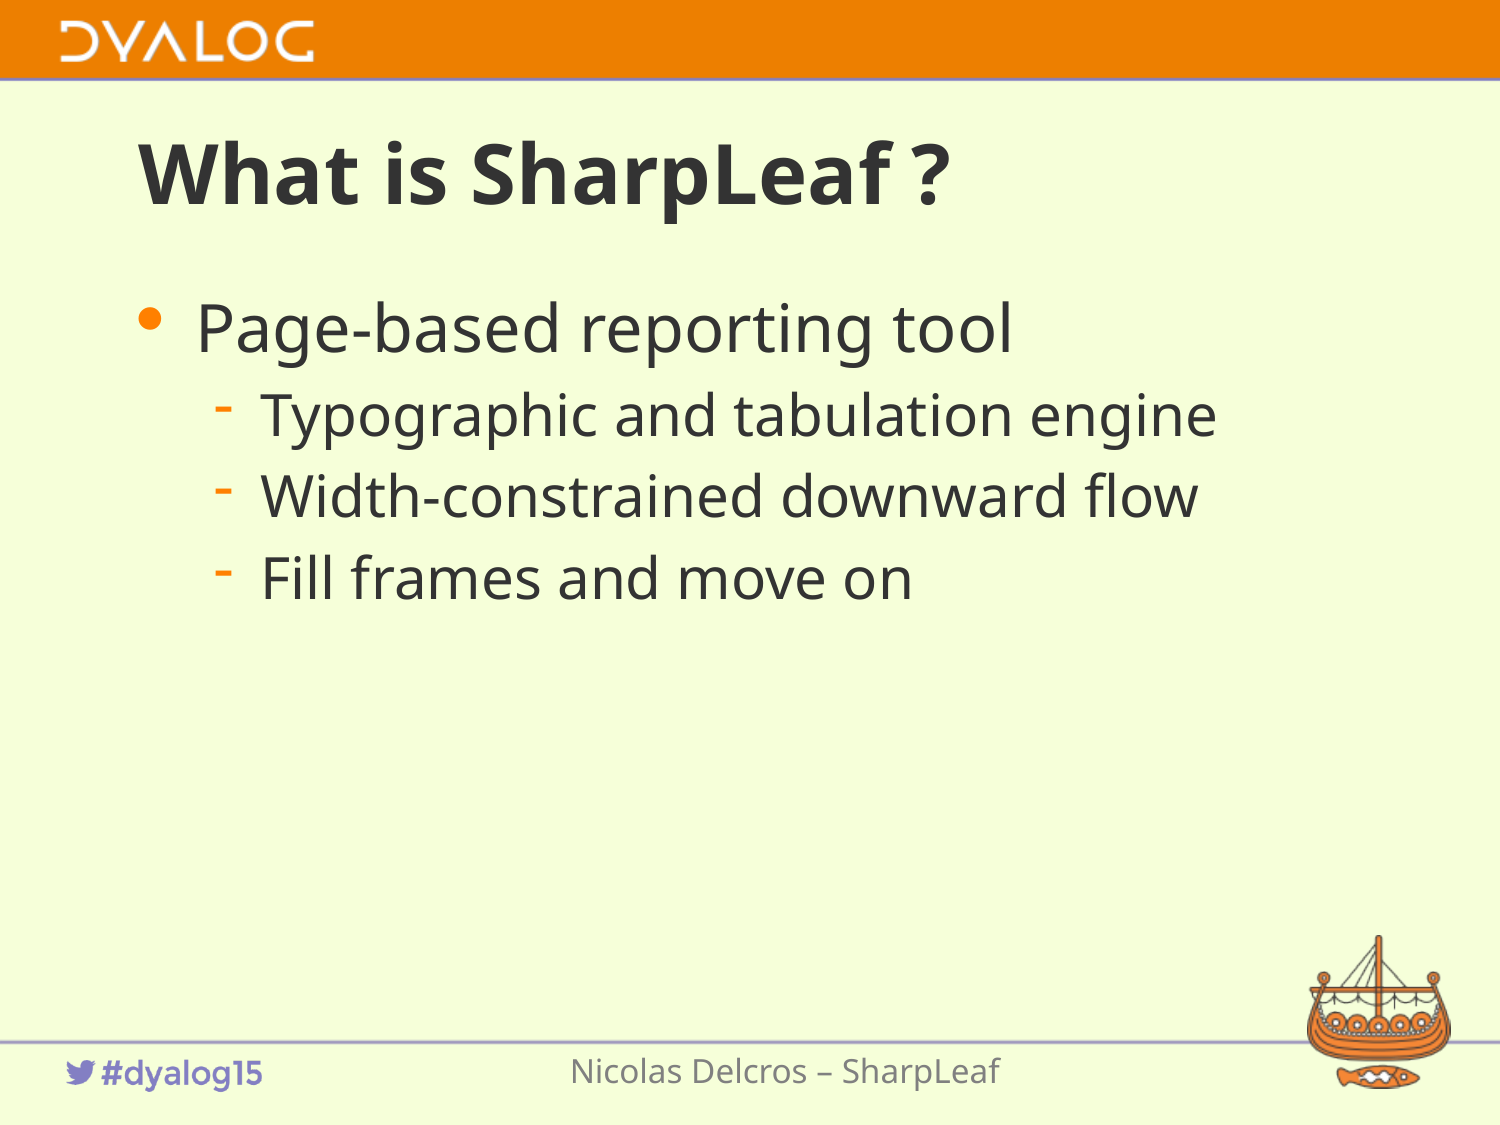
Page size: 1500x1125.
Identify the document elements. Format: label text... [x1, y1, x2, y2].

text_box Page-based reporting tool Typographic and tabulation engine Width-constrained downward flow Fill frames and move on [123, 278, 1376, 988]
text_box What is SharpLeaf ? [123, 113, 1376, 254]
picture [0, 0, 1500, 1125]
